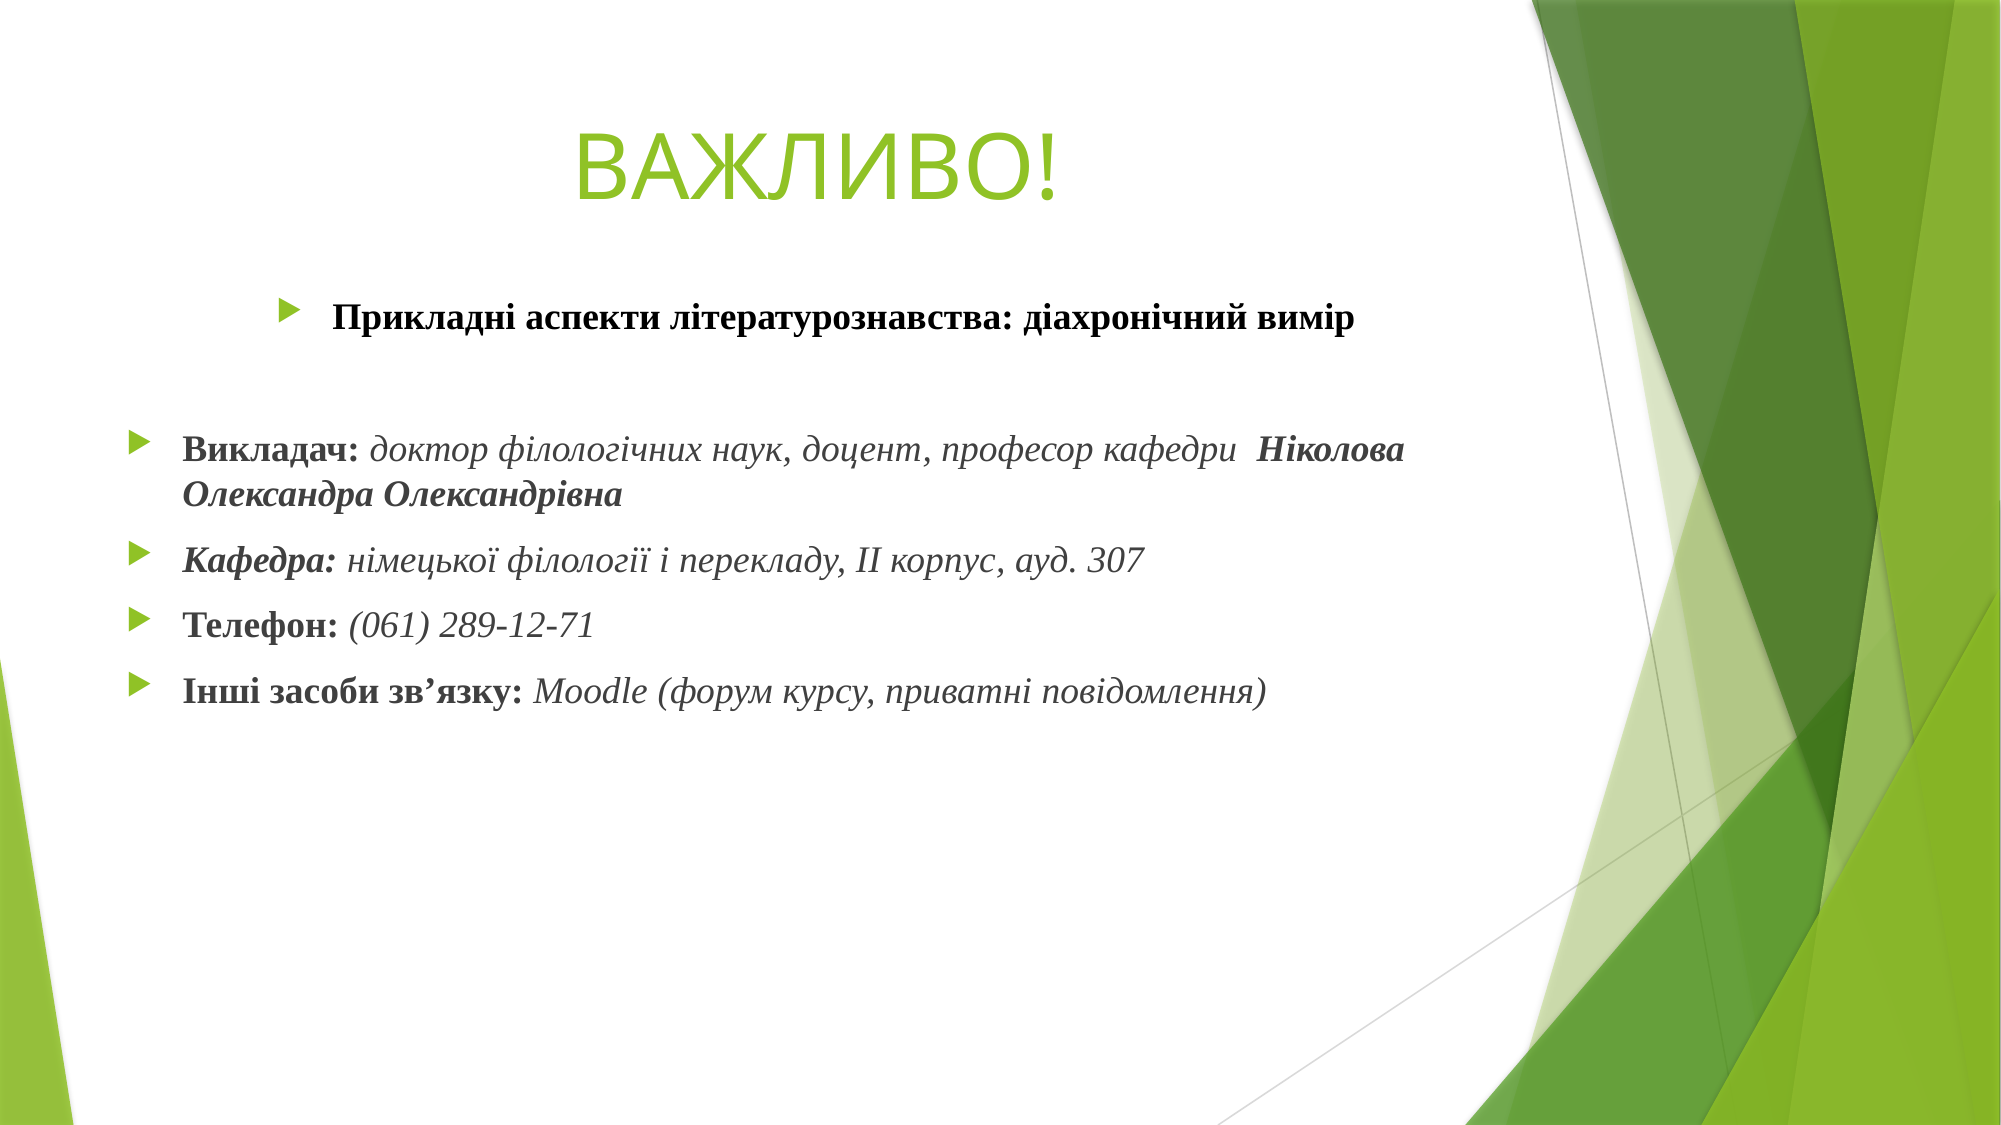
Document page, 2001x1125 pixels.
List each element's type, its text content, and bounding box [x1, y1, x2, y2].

list Прикладні аспекти літературознавства: діахронічний вимір Викладач: доктор філологічних наук, доцент, професор кафедри Ніколова Олександра Олександрівна Кафедра: німецької філології і перекладу, ІІ корпус, ауд. 307 Телефон: (061) 289-12-71 Інші засоби зв’язку: Moodle (форум курсу, приватні повідомлення) [111, 284, 1522, 991]
title ВАЖЛИВО! [111, 99, 1522, 284]
